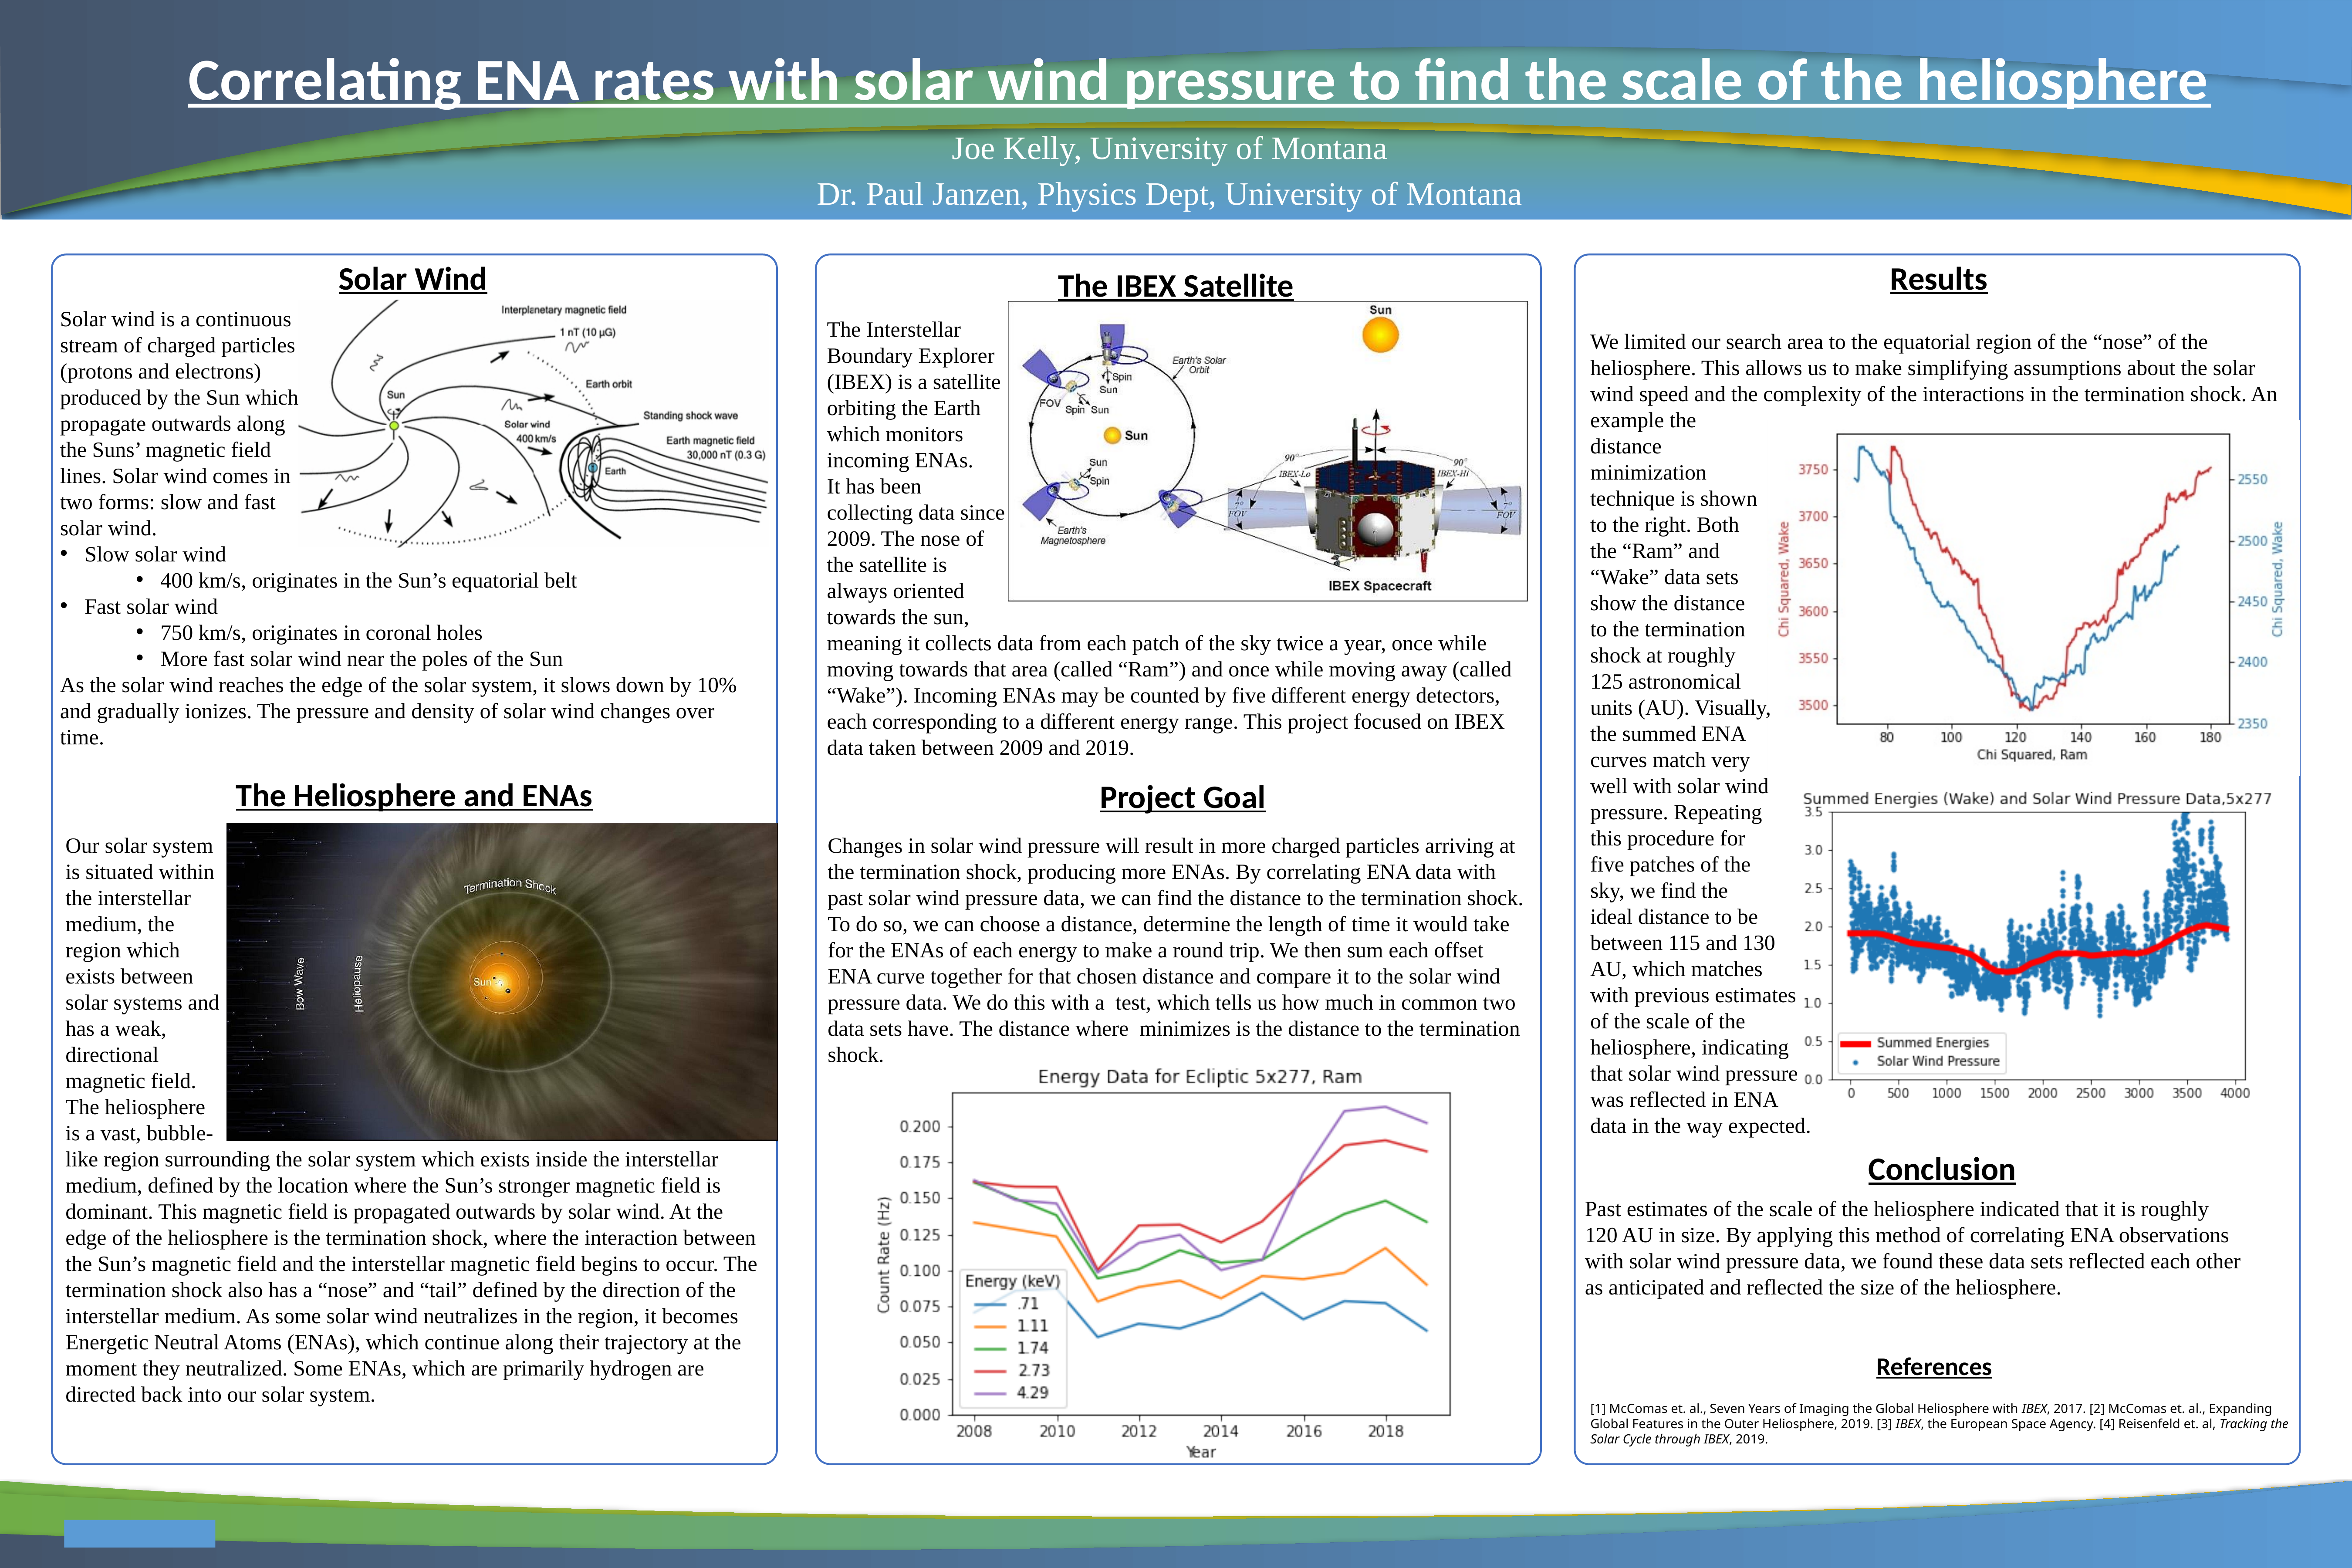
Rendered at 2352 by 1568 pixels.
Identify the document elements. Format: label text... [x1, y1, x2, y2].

list The IBEX Satellite [812, 252, 1540, 316]
text_box Conclusion [1578, 1143, 2306, 1192]
list Solar wind is a continuous stream of charged particles (protons and electrons) produced by the Sun which propagate outwards along the Suns’ magnetic field lines. Solar wind comes in two forms: slow and fast solar wind. Slow solar wind 400 km/s, originates in the Sun’s equatorial belt Fast solar wind 750 km/s, originates in coronal holes More fast solar wind near the poles of the Sun As the solar wind reaches the edge of the solar system, it slows down by 10% and gradually ionizes. The pressure and density of solar wind changes over time. [48, 293, 769, 765]
picture [226, 823, 778, 1142]
picture [298, 300, 770, 548]
list Joe Kelly, University of Montana Dr. Paul Janzen, Physics Dept, University of Montana [306, 141, 2033, 226]
text_box [63, 1519, 216, 1548]
text_box [1] McComas et. al., Seven Years of Imaging the Global Heliosphere with IBEX, 2017. [2] McComas et. al., Expanding Global Features in the Outer Heliosphere, 2019. [3] IBEX, the European Space Agency. [4] Reisenfeld et. al, Tracking the Solar Cycle through IBEX, 2019. [1578, 1389, 2306, 1458]
picture [1765, 420, 2300, 1125]
list Correlating ENA rates with solar wind pressure to find the scale of the heliosphere [47, 11, 2352, 141]
text_box We limited our search area to the equatorial region of the “nose” of the heliosphere. This allows us to make simplifying assumptions about the solar wind speed and the complexity of the interactions in the termination shock. An example the distance minimization technique is shown to the right. Both the “Ram” and “Wake” data sets show the distance to the termination shock at roughly 125 astronomical units (AU). Visually, the summed ENA curves match very well with solar wind pressure. Repeating this procedure for five patches of the sky, we find the ideal distance to be between 115 and 130 AU, which matches with previous estimates of the scale of the heliosphere, indicating that solar wind pressure was reflected in ENA data in the way expected. [1578, 315, 2300, 1143]
text_box The Interstellar Boundary Explorer (IBEX) is a satellite orbiting the Earth which monitors incoming ENAs. It has been collecting data since 2009. The nose of the satellite is always oriented towards the sun, meaning it collects data from each patch of the sky twice a year, once while moving towards that area (called “Ram”) and once while moving away (called “Wake”). Incoming ENAs may be counted by five different energy detectors, each corresponding to a different energy range. This project focused on IBEX data taken between 2009 and 2019. [815, 303, 1536, 771]
list References [1570, 1338, 2298, 1392]
picture [1007, 301, 1529, 602]
picture [872, 1041, 1514, 1469]
list Our solar system is situated within the interstellar medium, the region which exists between solar systems and has a weak, directional magnetic field. The heliosphere is a vast, bubble- like region surrounding the solar system which exists inside the interstellar medium, defined by the location where the Sun’s stronger magnetic field is dominant. This magnetic field is propagated outwards by solar wind. At the edge of the heliosphere is the termination shock, where the interaction between the Sun’s magnetic field and the interstellar magnetic field begins to occur. The termination shock also has a “nose” and “tail” defined by the direction of the interstellar medium. As some solar wind neutralizes in the region, it becomes Energetic Neutral Atoms (ENAs), which continue along their trajectory at the moment they neutralized. Some ENAs, which are primarily hydrogen are directed back into our solar system. [54, 819, 773, 1424]
text_box Past estimates of the scale of the heliosphere indicated that it is roughly 120 AU in size. By applying this method of correlating ENA observations with solar wind pressure data, we found these data sets reflected each other as anticipated and reflected the size of the heliosphere. [1578, 1191, 2250, 1303]
list The Heliosphere and ENAs [51, 769, 778, 818]
text_box Project Goal [819, 770, 1547, 820]
list Solar Wind [49, 252, 777, 301]
list Results [1575, 252, 2303, 301]
